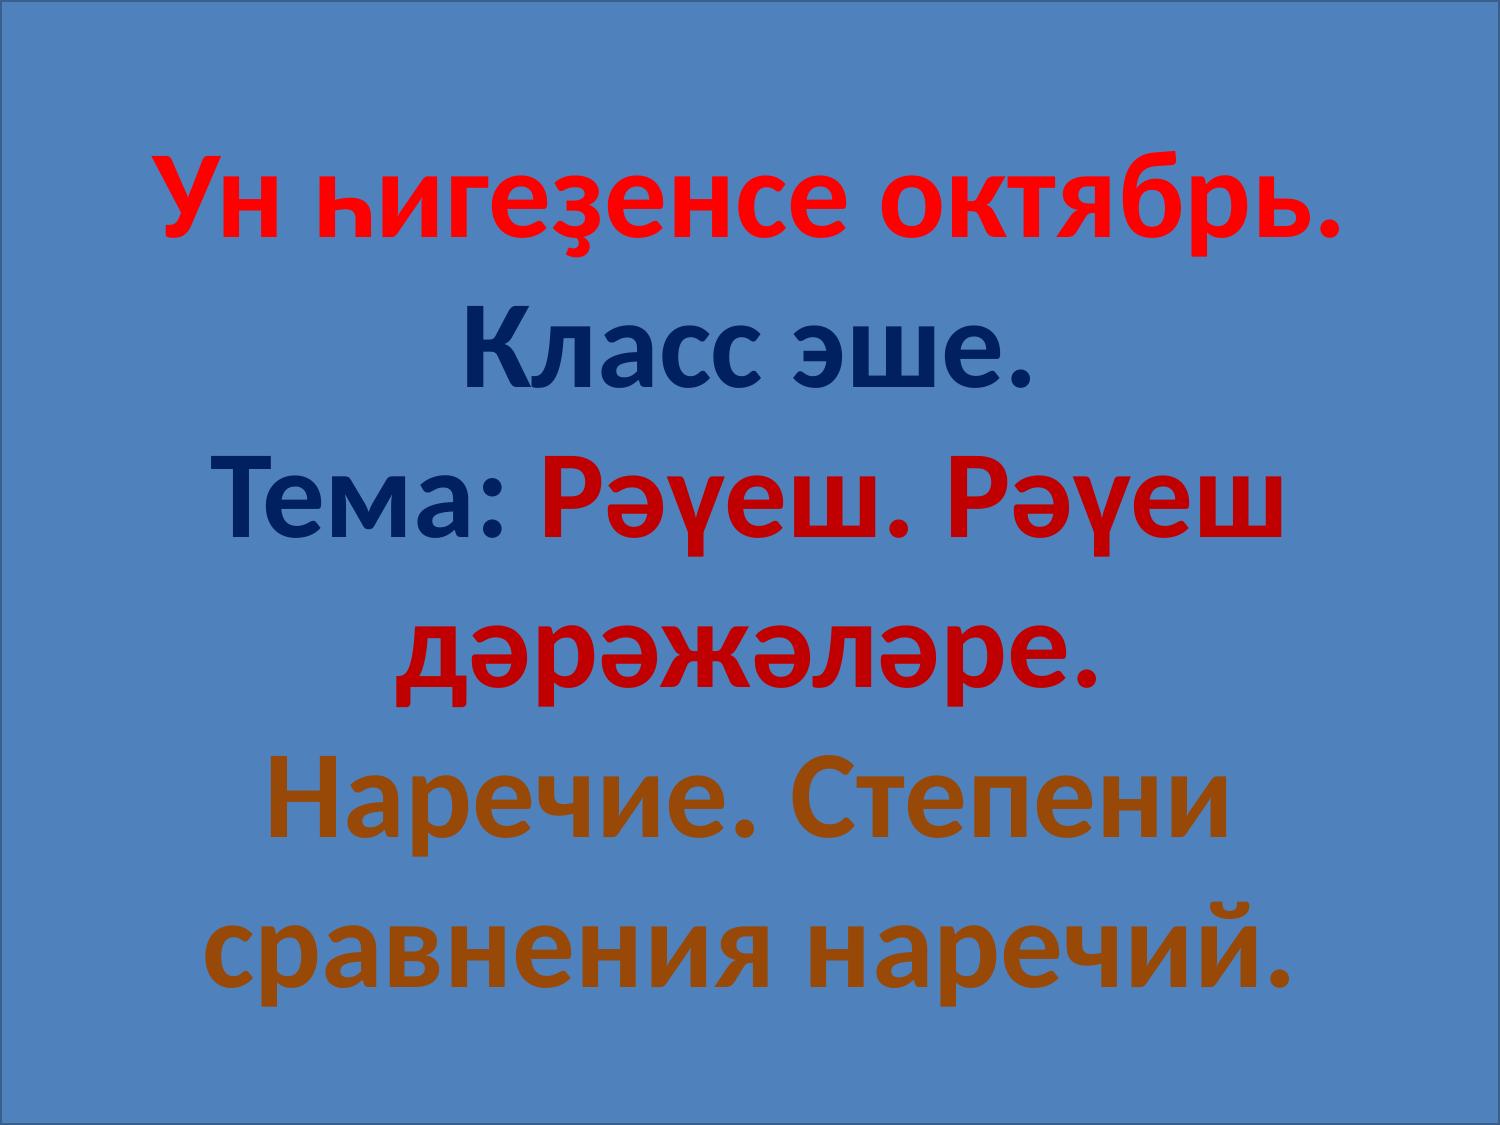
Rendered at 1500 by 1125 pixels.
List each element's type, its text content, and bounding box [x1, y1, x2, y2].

title Ун һигеҙенсе октябрь. Класс эше. Тема: Рәүеш. Рәүеш дәрәжәләре. Наречие. Степени сравнения наречий. [0, 0, 1500, 1125]
